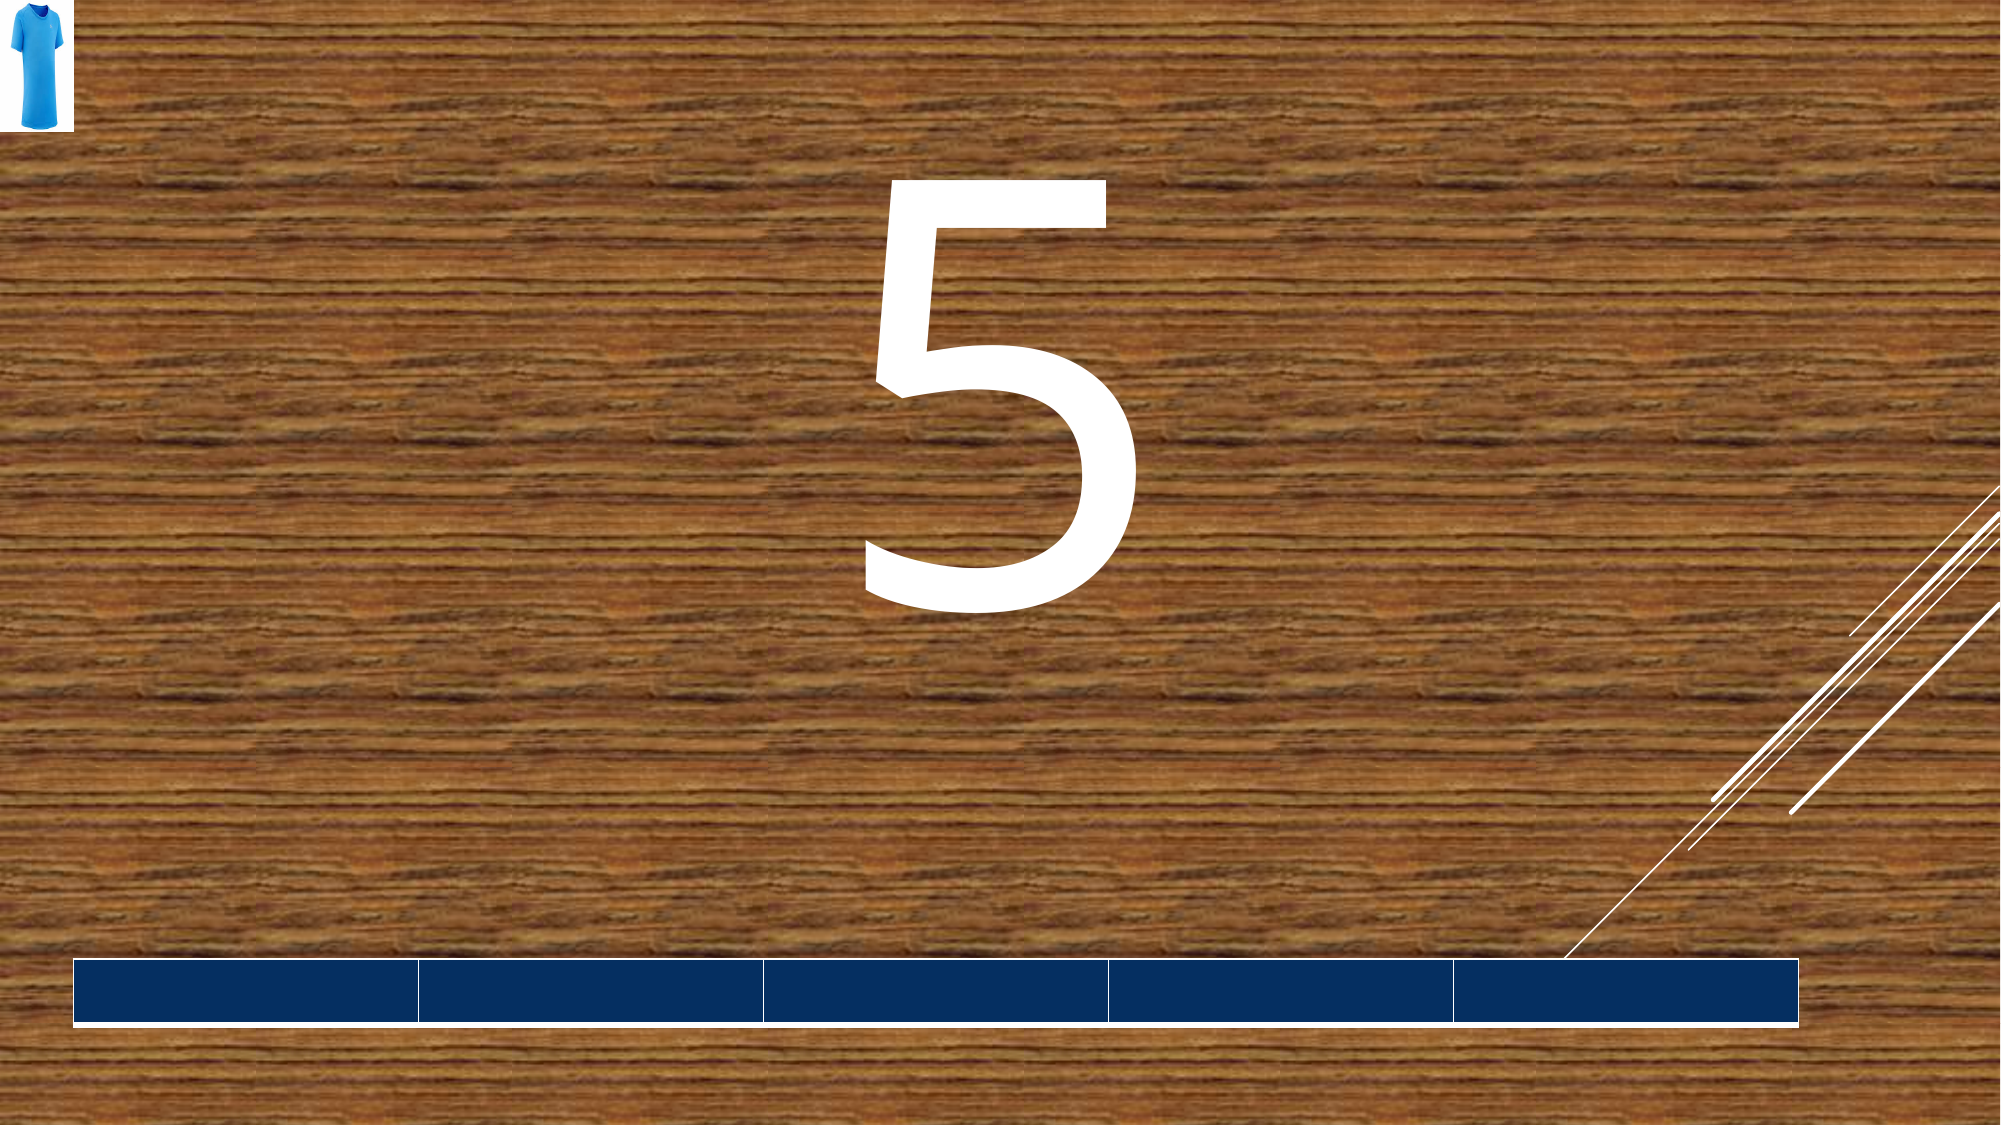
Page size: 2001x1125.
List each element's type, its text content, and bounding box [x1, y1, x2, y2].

table_header [74, 960, 418, 1022]
table_header [1454, 960, 1798, 1022]
picture [0, 0, 2001, 1125]
table_header [764, 960, 1108, 1022]
table_header [419, 960, 763, 1022]
table_header [1109, 960, 1453, 1022]
title 5 [137, 59, 1863, 677]
